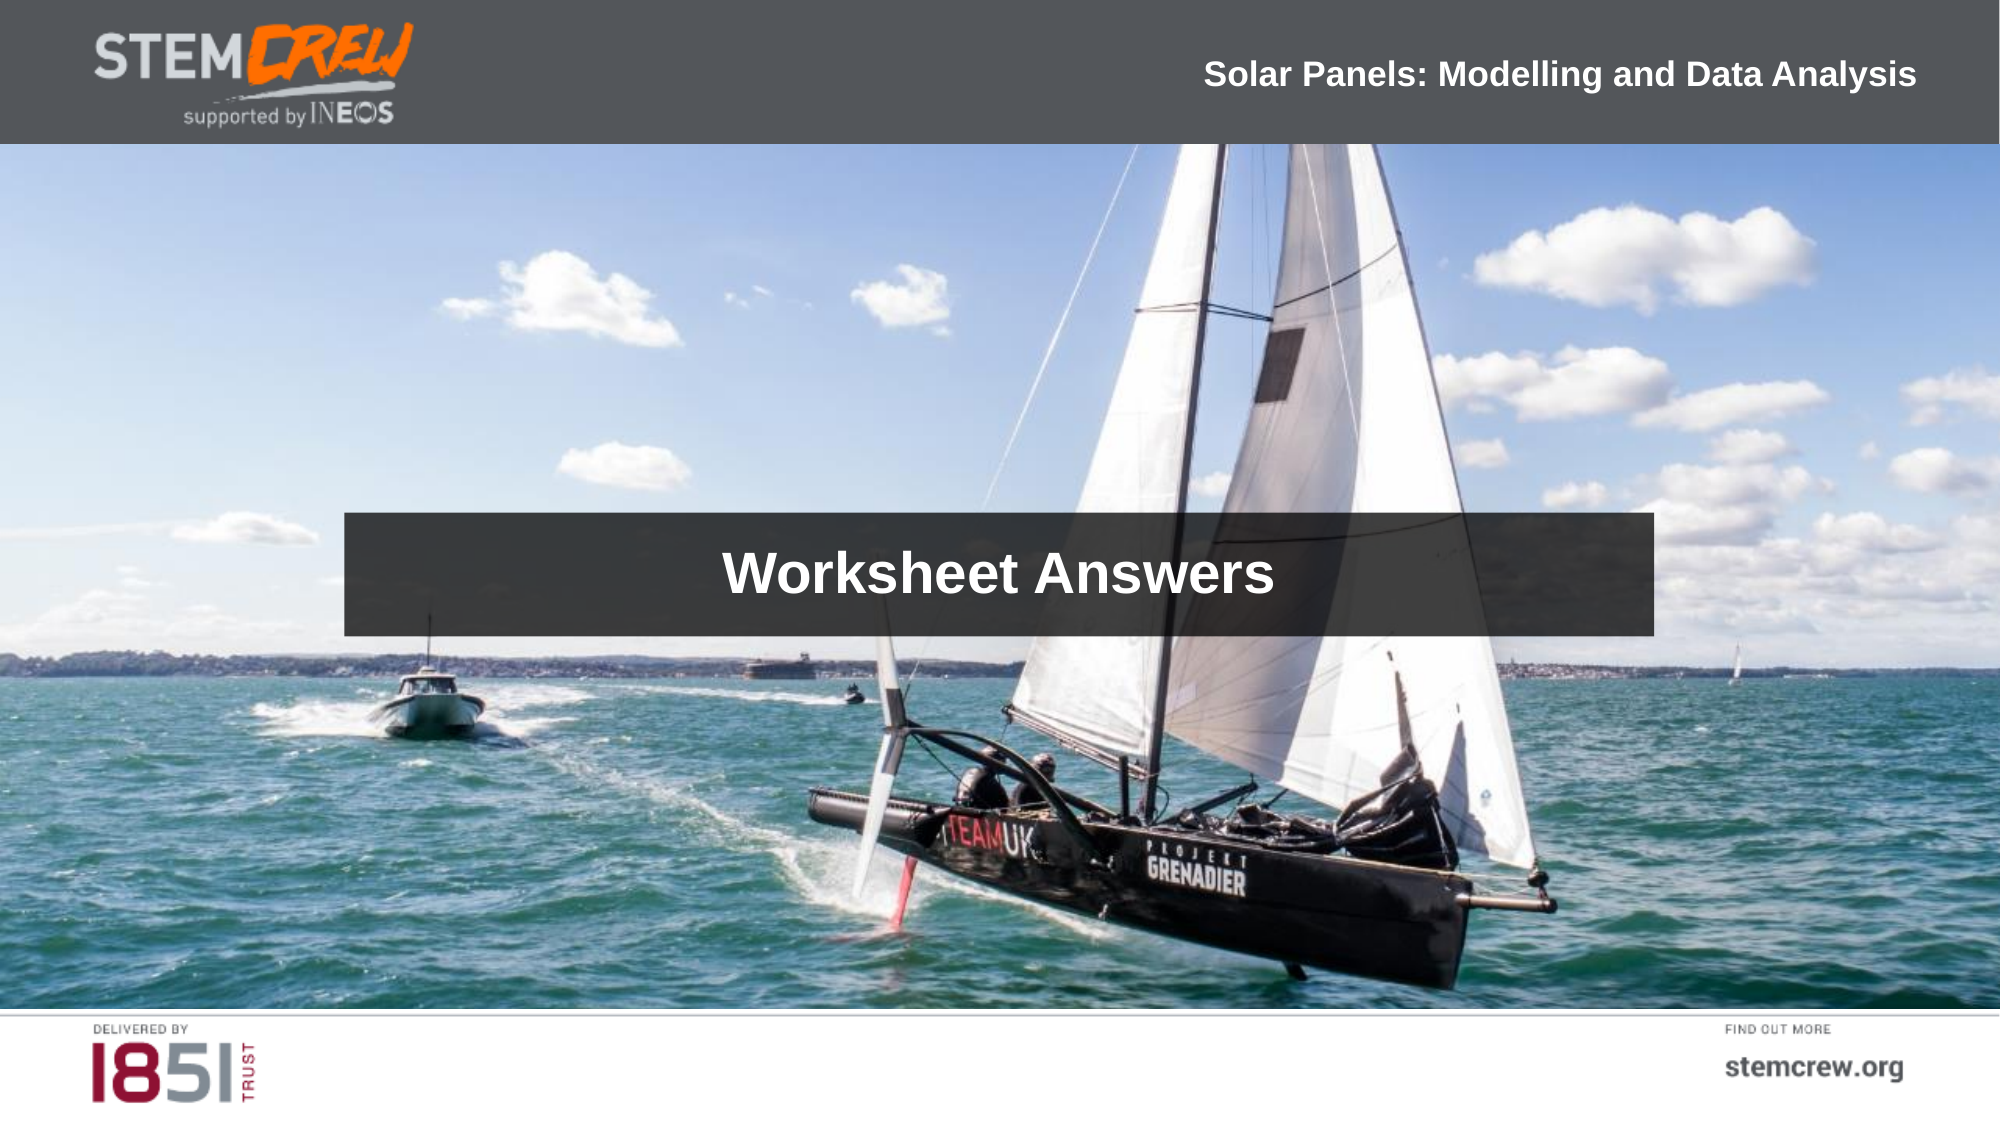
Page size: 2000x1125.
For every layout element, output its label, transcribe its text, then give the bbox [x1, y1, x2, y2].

picture [0, 0, 2000, 1009]
text_box Solar Panels: Modelling and Data Analysis [1015, 48, 1928, 94]
picture [0, 1012, 2000, 1125]
